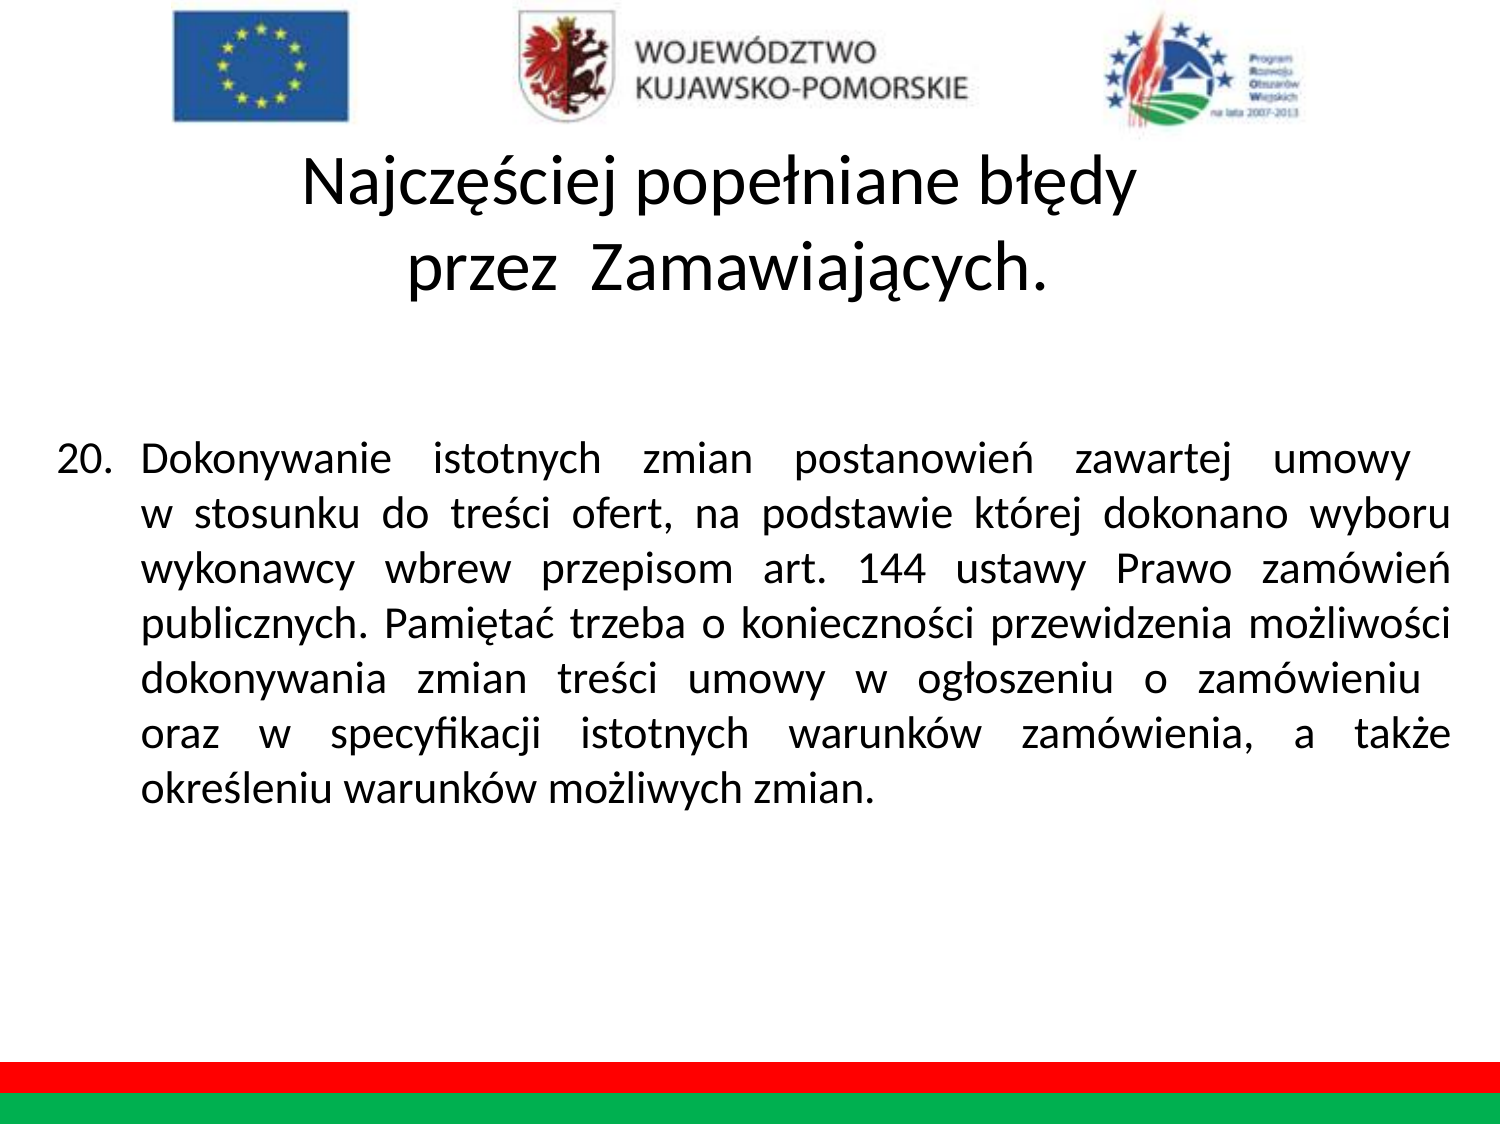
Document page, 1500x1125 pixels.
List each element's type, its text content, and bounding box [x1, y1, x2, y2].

picture [171, 0, 1310, 125]
title Najczęściej popełniane błędy przez Zamawiających. [53, 125, 1404, 313]
list Dokonywanie istotnych zmian postanowień zawartej umowy w stosunku do treści ofert, na podstawie której dokonano wyboru wykonawcy wbrew przepisom art. 144 ustawy Prawo zamówień publicznych. Pamiętać trzeba o konieczności przewidzenia możliwości dokonywania zmian treści umowy w ogłoszeniu o zamówieniu oraz w specyfikacji istotnych warunków zamówienia, a także określeniu warunków możliwych zmian. [41, 331, 1468, 1055]
